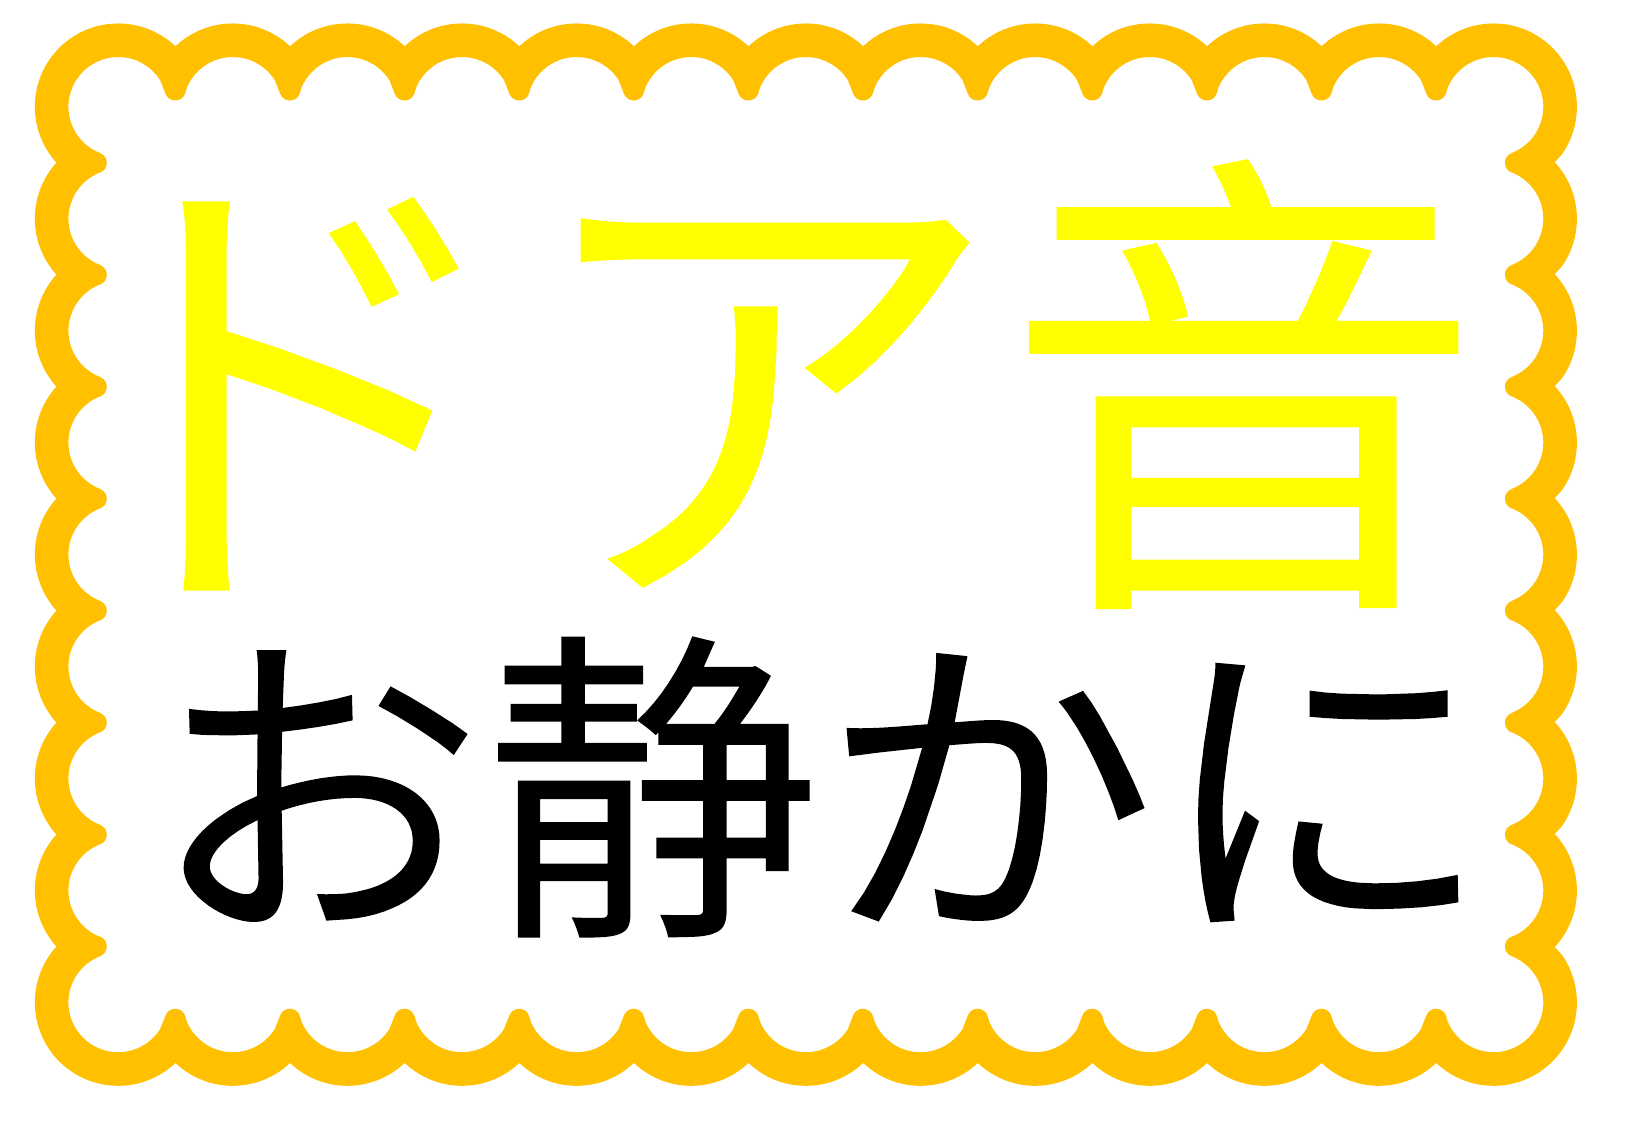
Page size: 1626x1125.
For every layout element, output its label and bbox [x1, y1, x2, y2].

text_box [43, 31, 1569, 1078]
